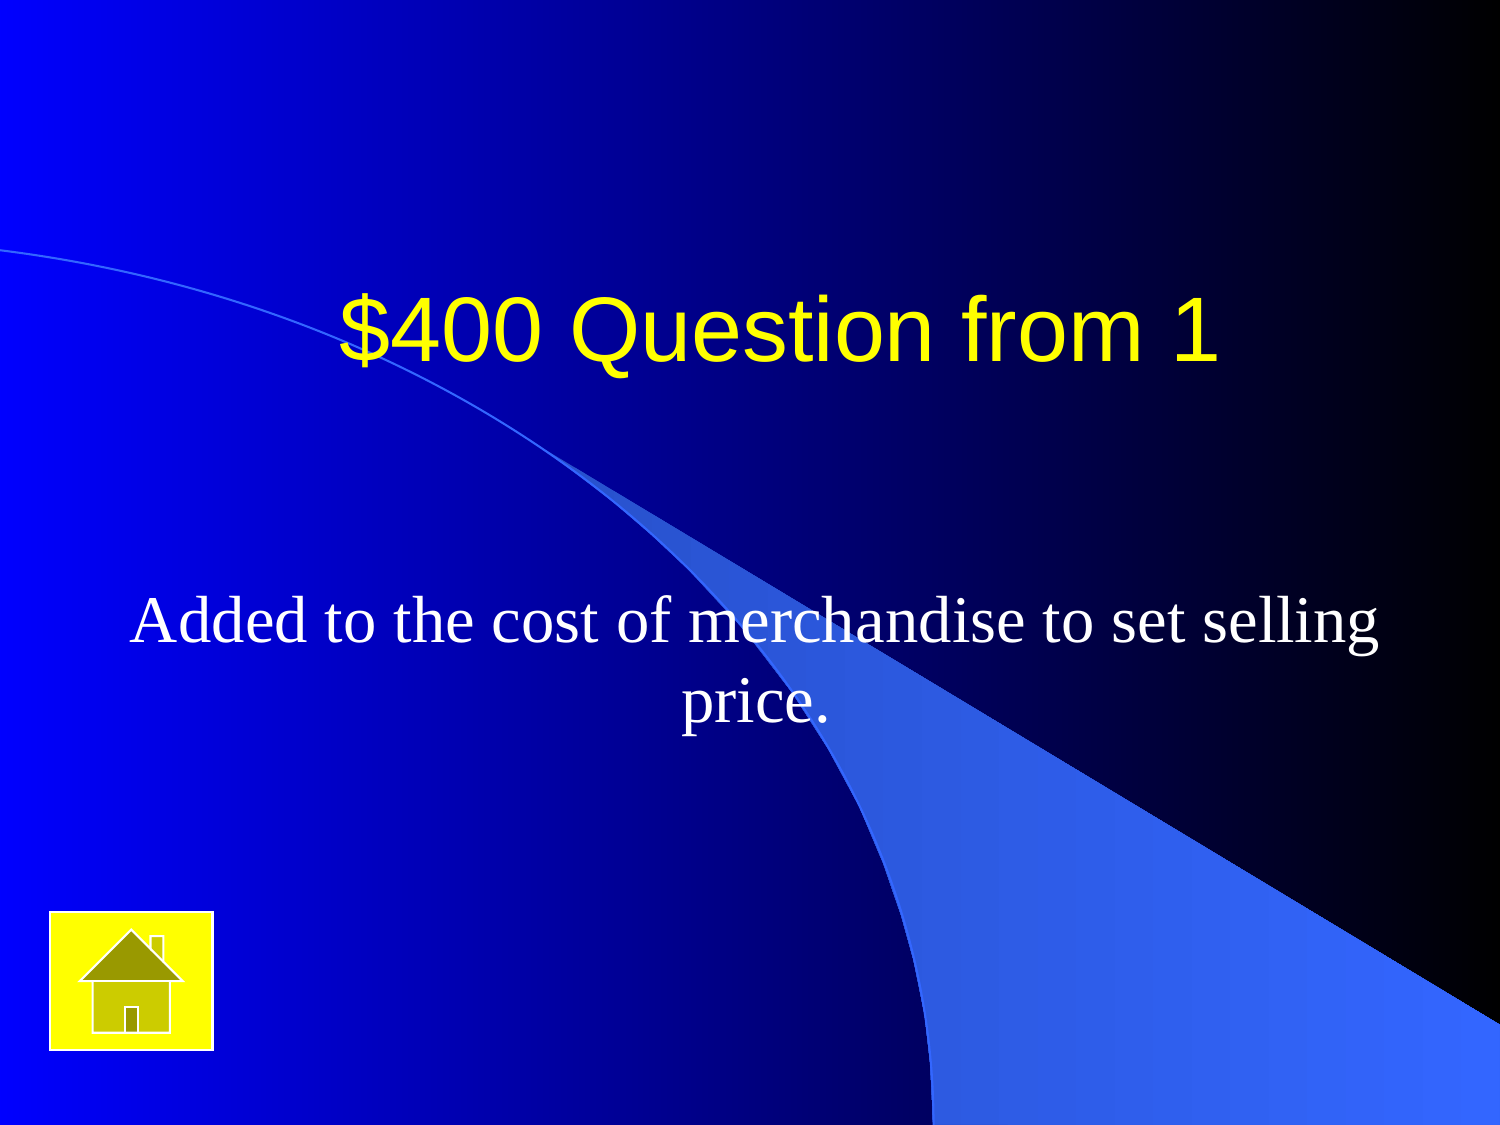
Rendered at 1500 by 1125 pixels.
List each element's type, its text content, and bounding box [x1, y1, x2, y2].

title $400 Question from 1 [62, 199, 1500, 388]
subtitle Added to the cost of merchandise to set selling price. [112, 512, 1401, 801]
